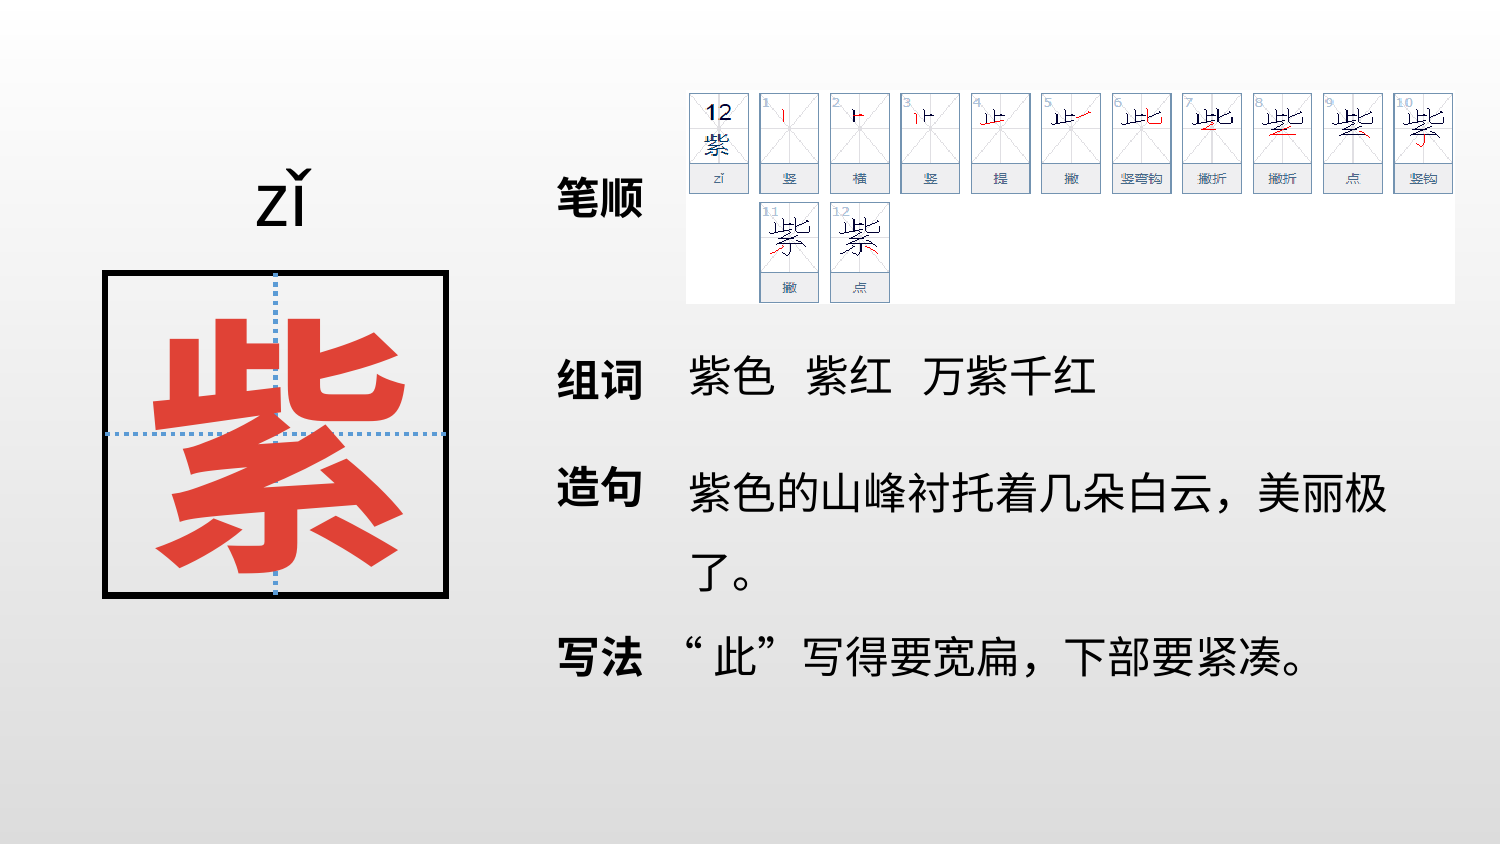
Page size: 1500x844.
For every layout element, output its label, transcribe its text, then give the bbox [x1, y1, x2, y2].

text_box zǐ [243, 146, 372, 248]
text_box 紫色 紫红 万紫千红 [677, 324, 1188, 411]
text_box 写法 [545, 624, 702, 689]
text_box 紫 [133, 272, 482, 609]
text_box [105, 272, 447, 596]
text_box 组词 [545, 347, 677, 411]
picture [686, 90, 1455, 305]
text_box “此”写得要宽扁，下部要紧凑。 [648, 598, 1414, 688]
text_box 笔顺 [545, 165, 666, 229]
text_box 紫色的山峰衬托着几朵白云，美丽极了。 [677, 433, 1414, 598]
text_box 造句 [545, 454, 667, 519]
